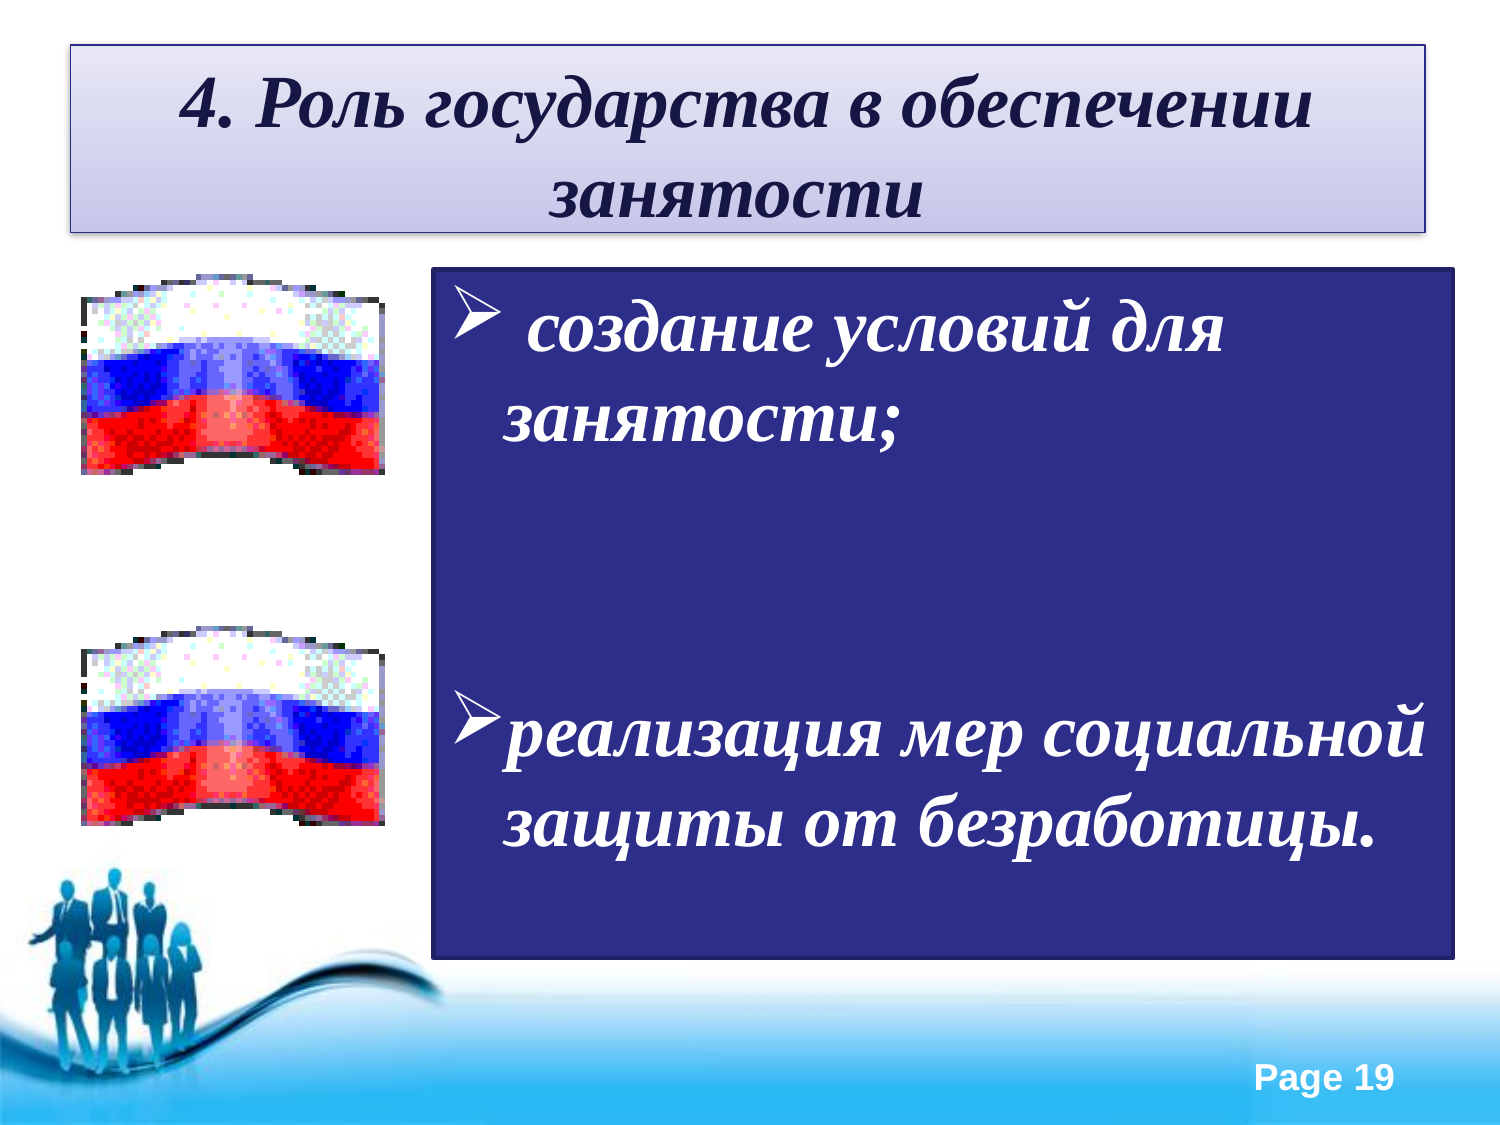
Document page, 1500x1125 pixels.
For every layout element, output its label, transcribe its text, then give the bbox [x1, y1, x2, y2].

text_box создание условий для занятости; реализация мер социальной защиты от безработицы. [431, 267, 1455, 960]
text_box 4. Роль государства в обеспечении занятости [70, 44, 1426, 233]
picture [0, 0, 1500, 1125]
picture [58, 1002, 63, 1011]
